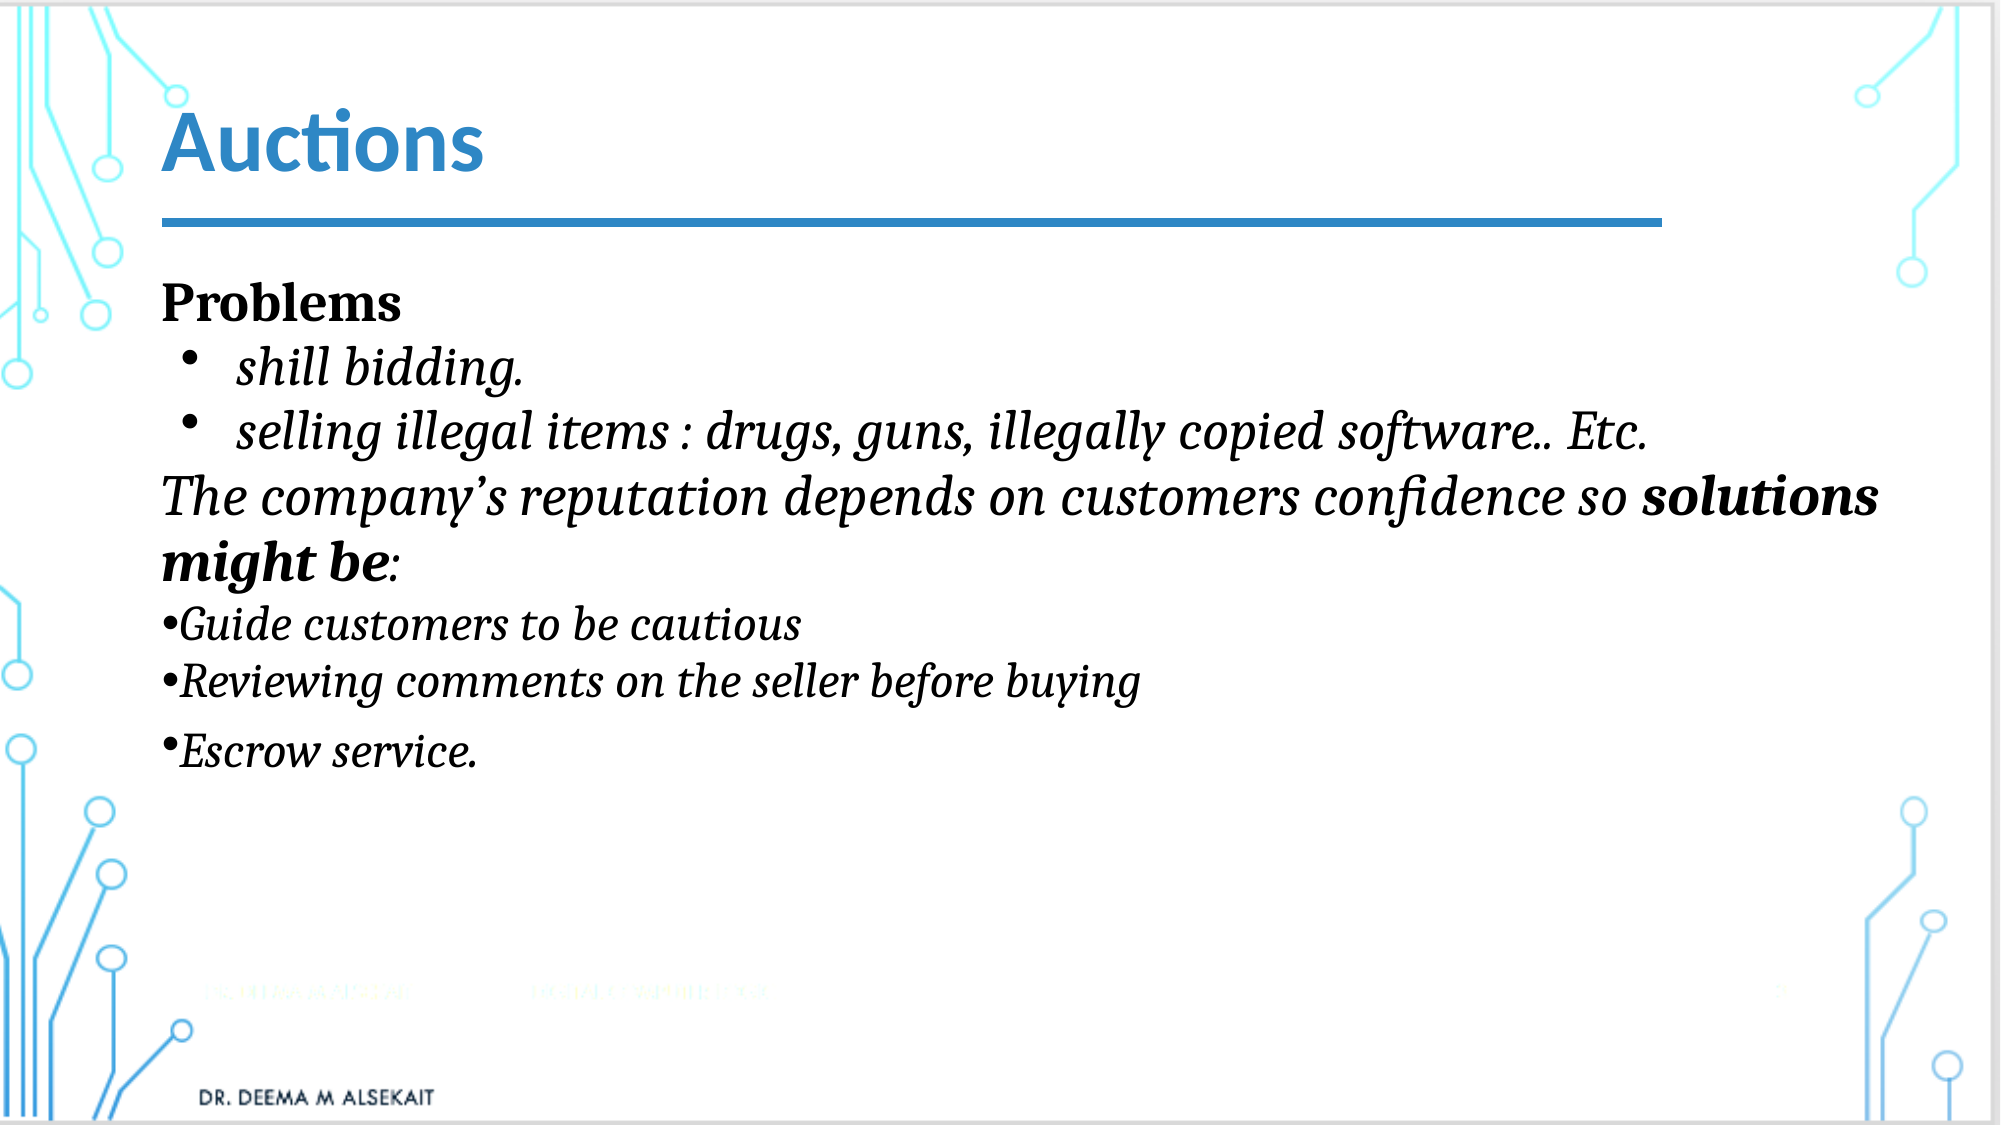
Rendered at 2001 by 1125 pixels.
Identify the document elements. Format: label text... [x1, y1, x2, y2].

picture [0, 0, 2001, 1125]
title Auctions [161, 89, 2000, 225]
list Problems shill bidding. selling illegal items : drugs, guns, illegally copied software.. Etc. The company’s reputation depends on customers confidence so solutions might be: Guide customers to be cautious Reviewing comments on the seller before buying Escrow service. [161, 270, 1891, 1080]
